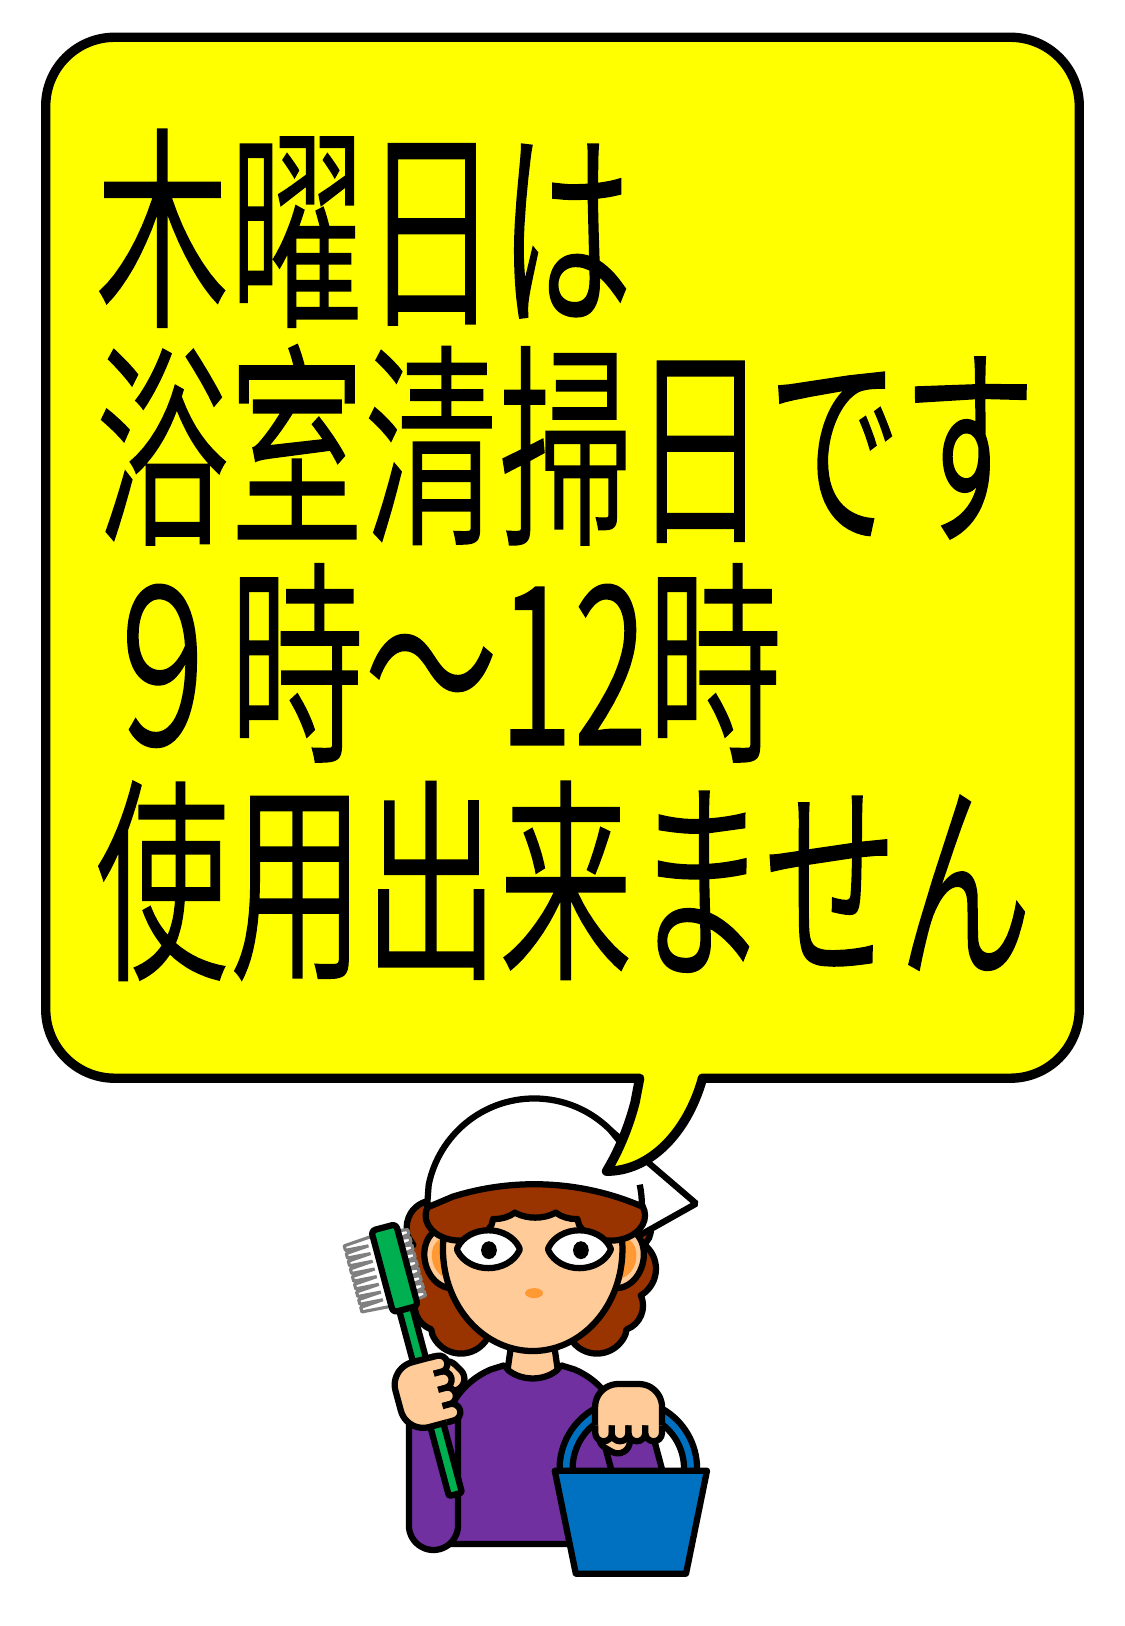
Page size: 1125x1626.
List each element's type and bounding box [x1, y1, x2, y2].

text_box [45, 37, 1080, 1096]
text_box [352, 1098, 708, 1574]
